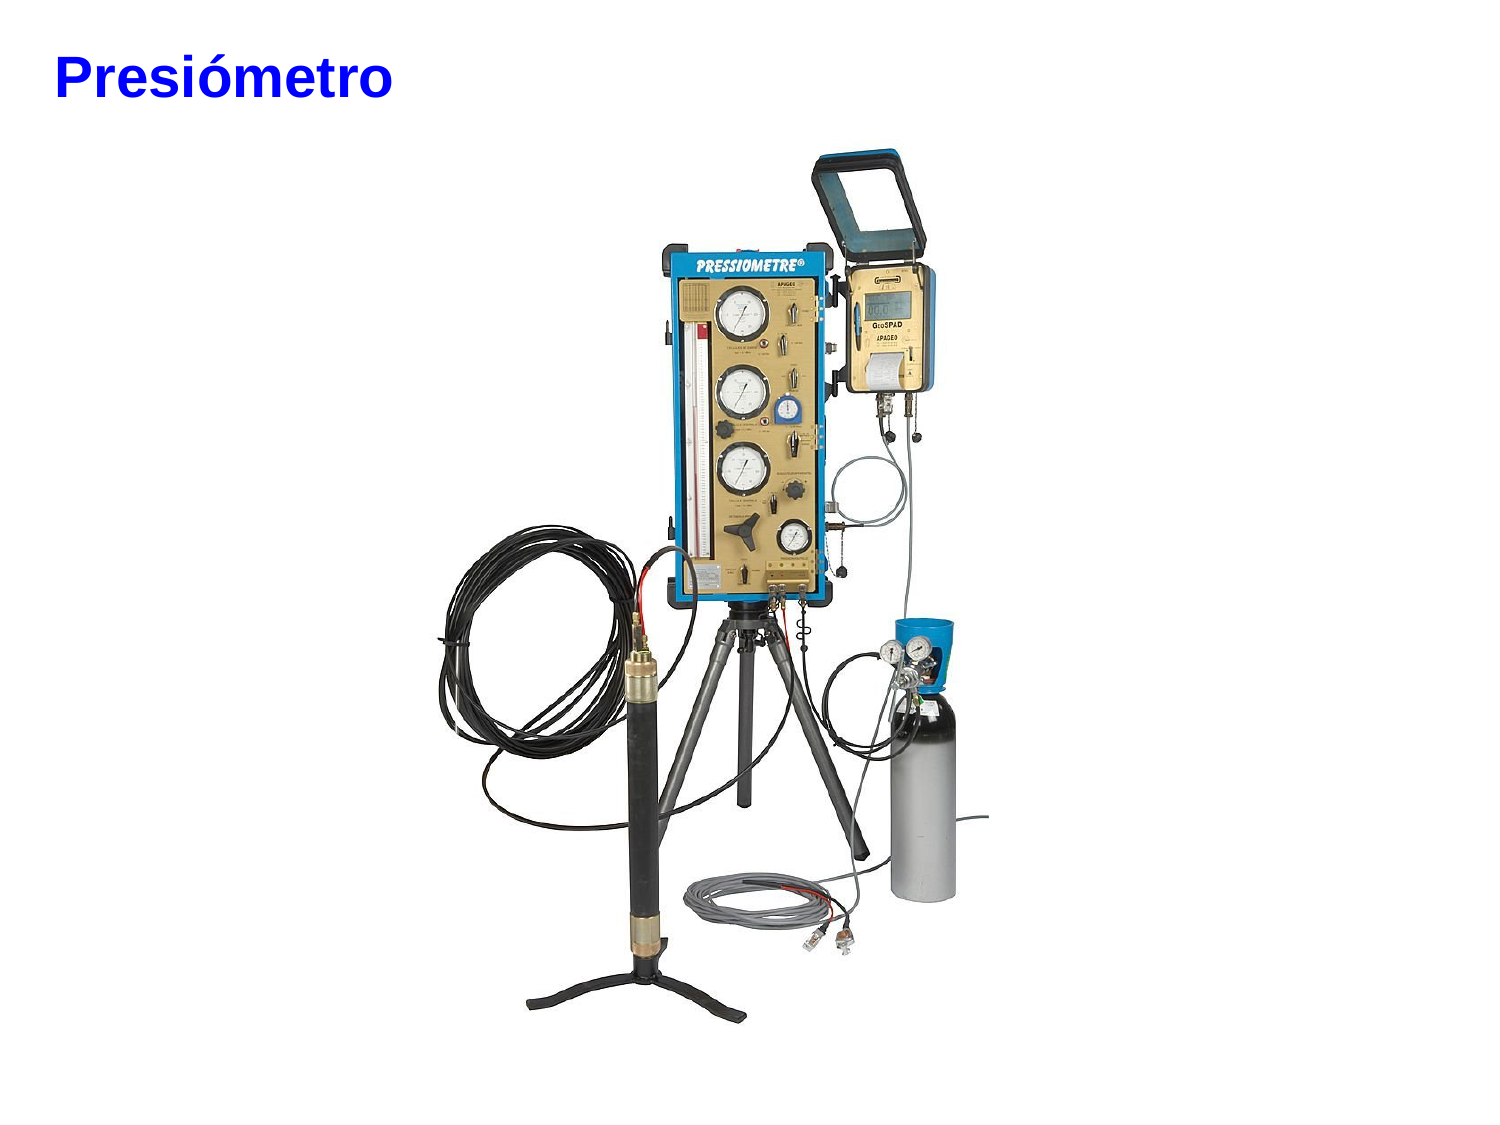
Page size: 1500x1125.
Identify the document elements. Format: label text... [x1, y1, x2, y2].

text_box Presiómetro [39, 32, 588, 117]
picture [430, 139, 990, 1034]
